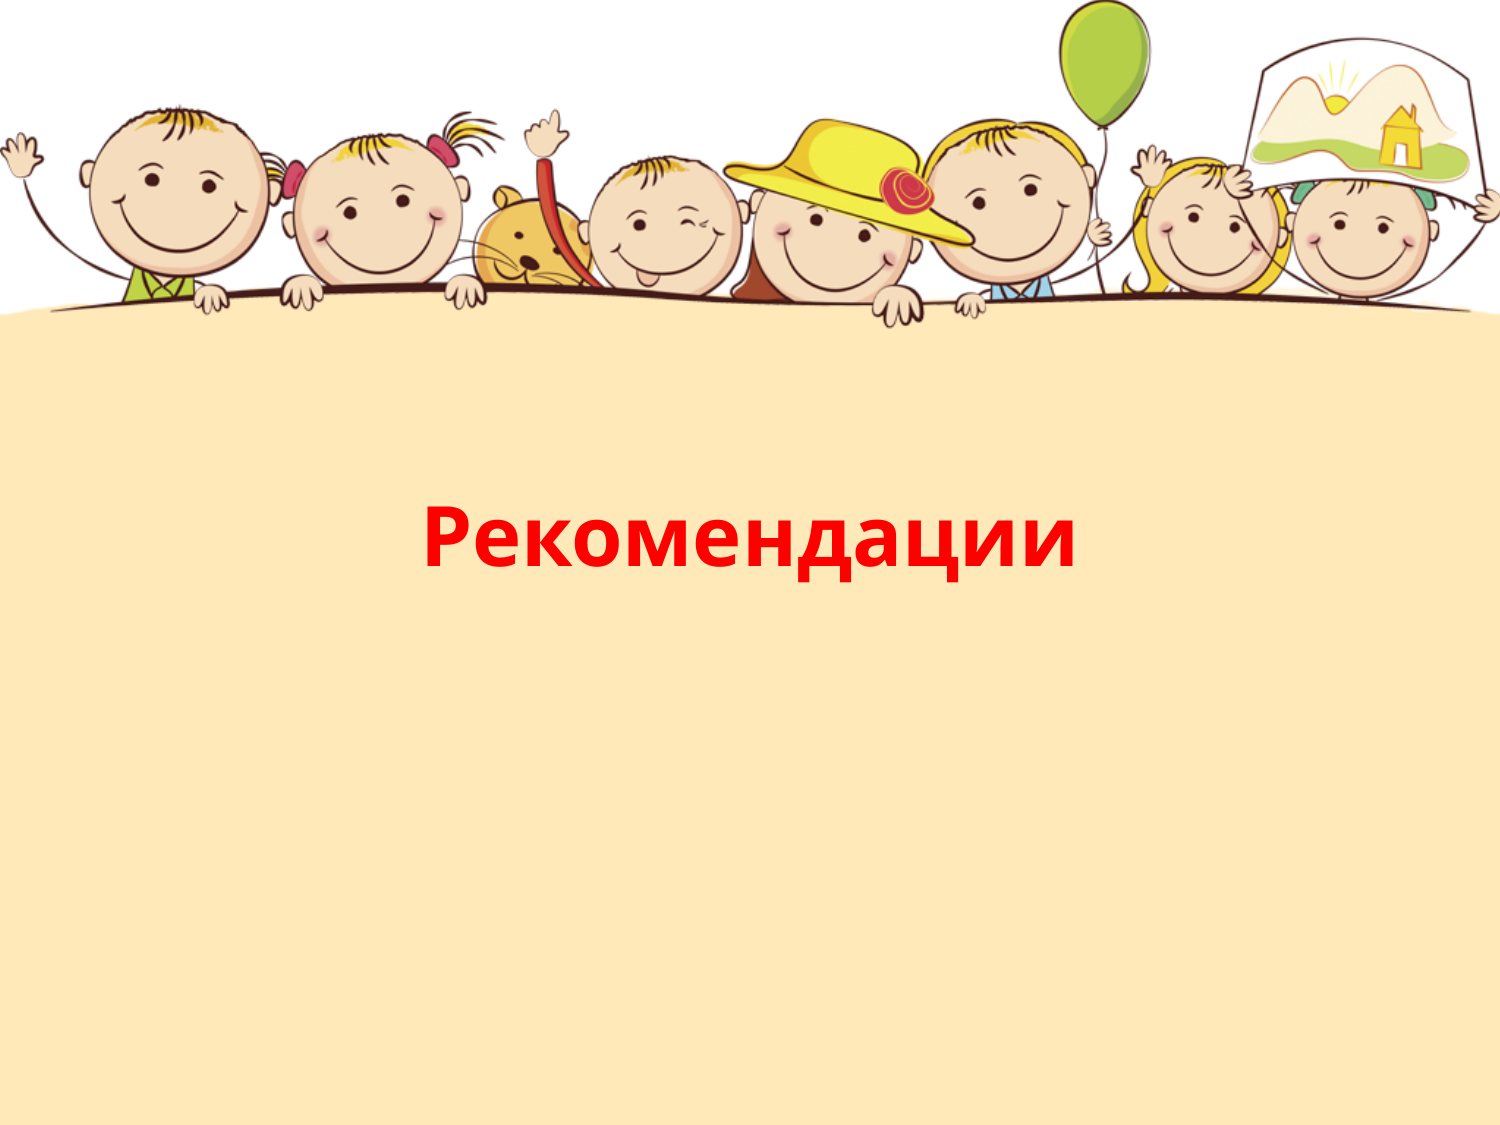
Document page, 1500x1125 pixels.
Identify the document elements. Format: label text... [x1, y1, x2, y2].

picture [0, 0, 1500, 1125]
list Рекомендации [74, 262, 1426, 1006]
